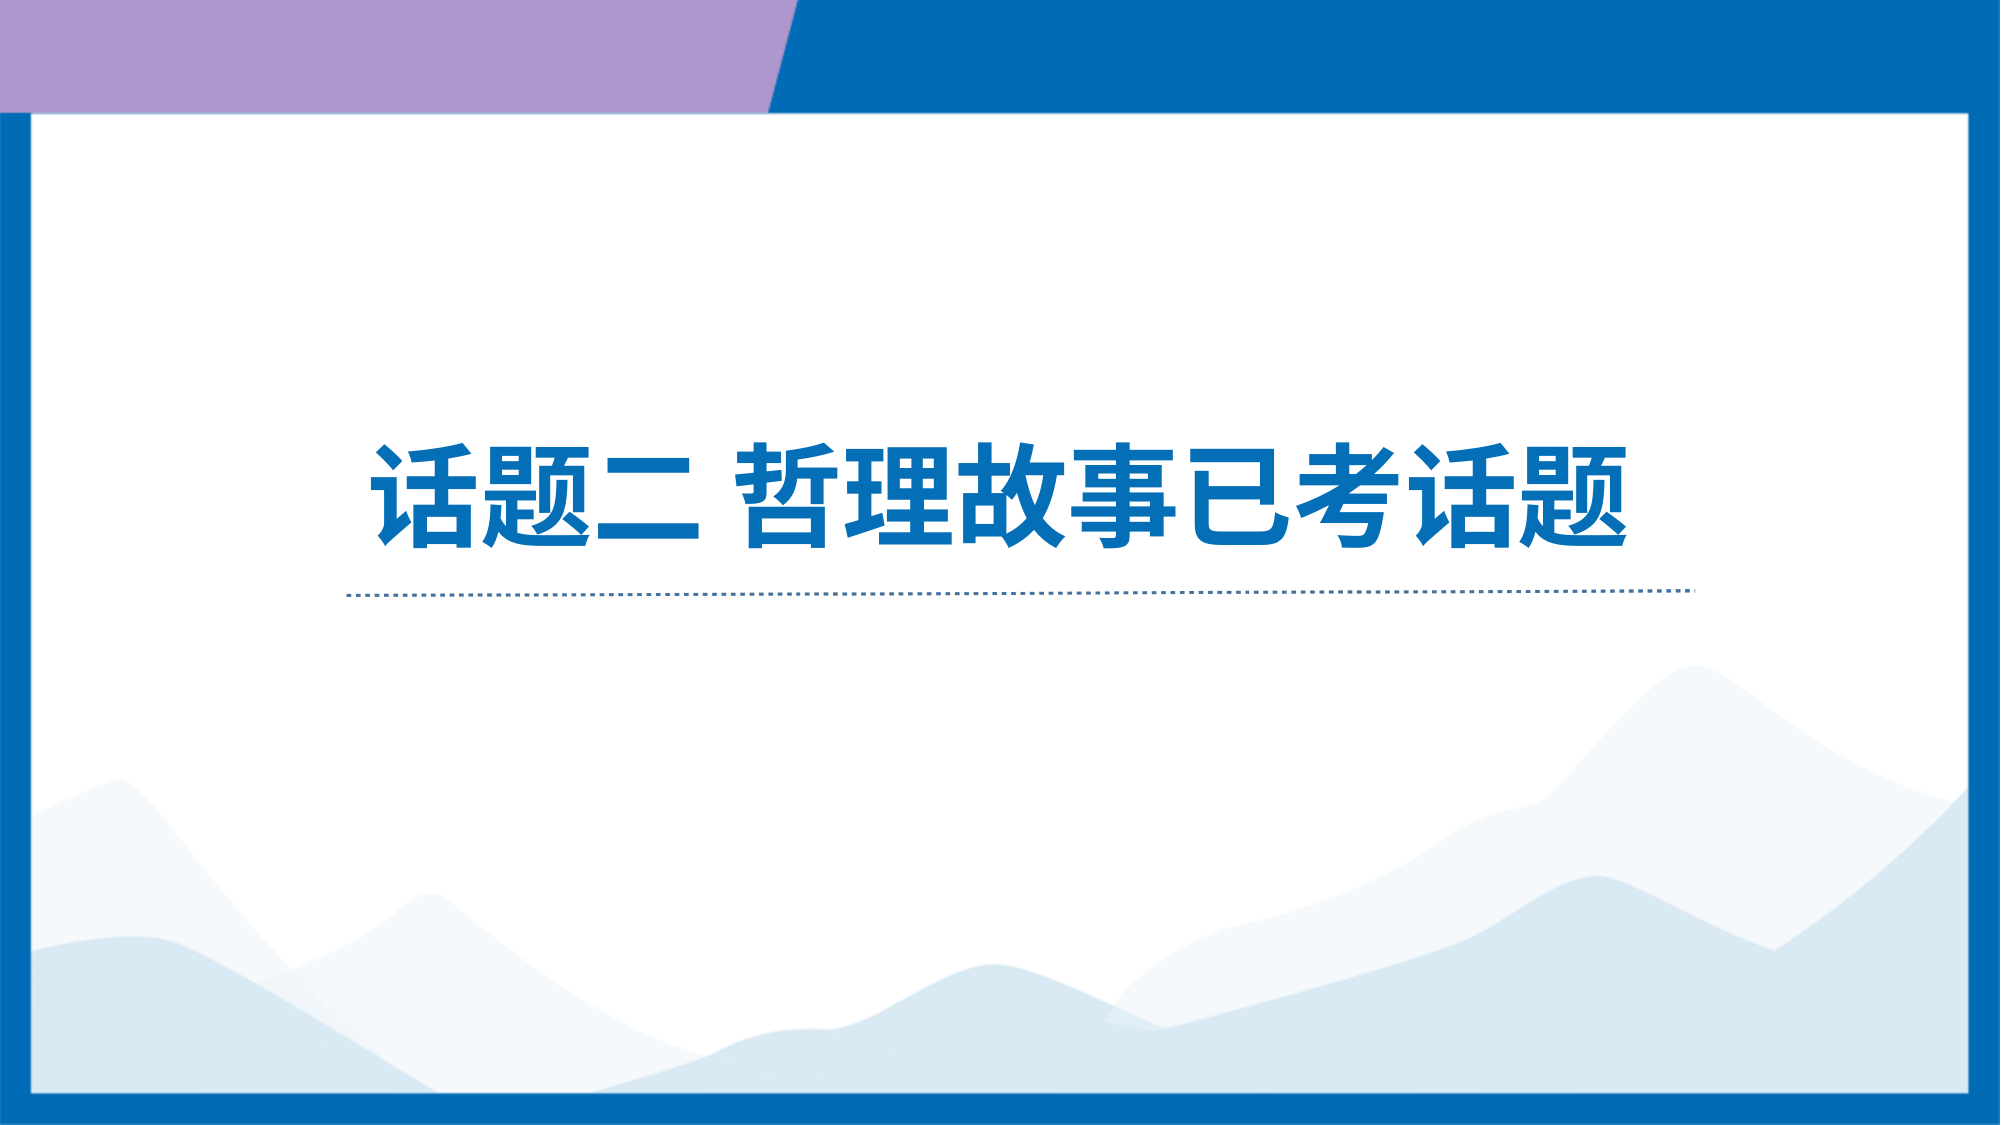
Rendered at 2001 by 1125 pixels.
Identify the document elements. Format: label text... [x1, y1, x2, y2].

picture [0, 0, 2000, 1125]
text_box 话题二 哲理故事已考话题 [35, 408, 1962, 561]
